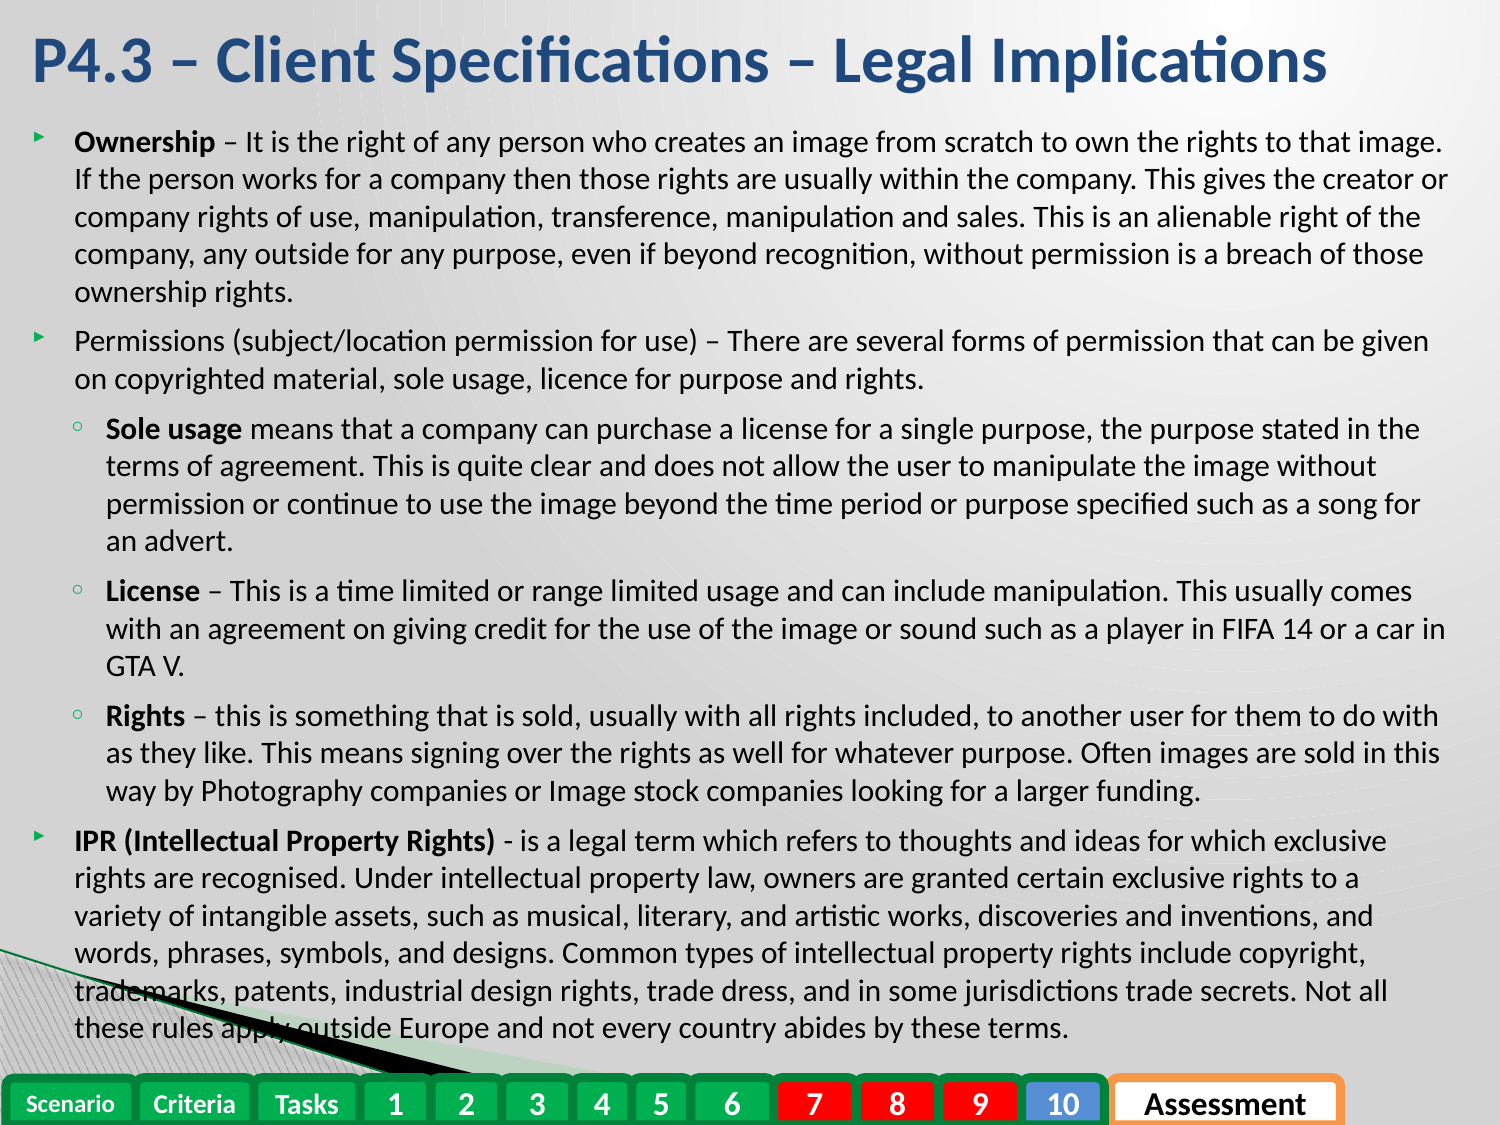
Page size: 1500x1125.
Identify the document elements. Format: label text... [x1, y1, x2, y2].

text_box P4.3 – Client Specifications – Legal Implications [17, 19, 1489, 94]
list Ownership – It is the right of any person who creates an image from scratch to own the rights to that image. If the person works for a company then those rights are usually within the company. This gives the creator or company rights of use, manipulation, transference, manipulation and sales. This is an alienable right of the company, any outside for any purpose, even if beyond recognition, without permission is a breach of those ownership rights. Permissions (subject/location permission for use) – There are several forms of permission that can be given on copyrighted material, sole usage, licence for purpose and rights. Sole usage means that a company can purchase a license for a single purpose, the purpose stated in the terms of agreement. This is quite clear and does not allow the user to manipulate the image without permission or continue to use the image beyond the time period or purpose specified such as a song for an advert. License – This is a time limited or range limited usage and can include manipulation. This usually comes with an agreement on giving credit for the use of the image or sound such as a player in FIFA 14 or a car in GTA V. Rights – this is something that is sold, usually with all rights included, to another user for them to do with as they like. This means signing over the rights as well for whatever purpose. Often images are sold in this way by Photography companies or Image stock companies looking for a larger funding. IPR (Intellectual Property Rights) - is a legal term which refers to thoughts and ideas for which exclusive rights are recognised. Under intellectual property law, owners are granted certain exclusive rights to a variety of intangible assets, such as musical, literary, and artistic works, discoveries and inventions, and words, phrases, symbols, and designs. Common types of intellectual property rights include copyright, trademarks, patents, industrial design rights, trade dress, and in some jurisdictions trade secrets. Not all these rules apply outside Europe and not every country abides by these terms. [17, 113, 1471, 1012]
